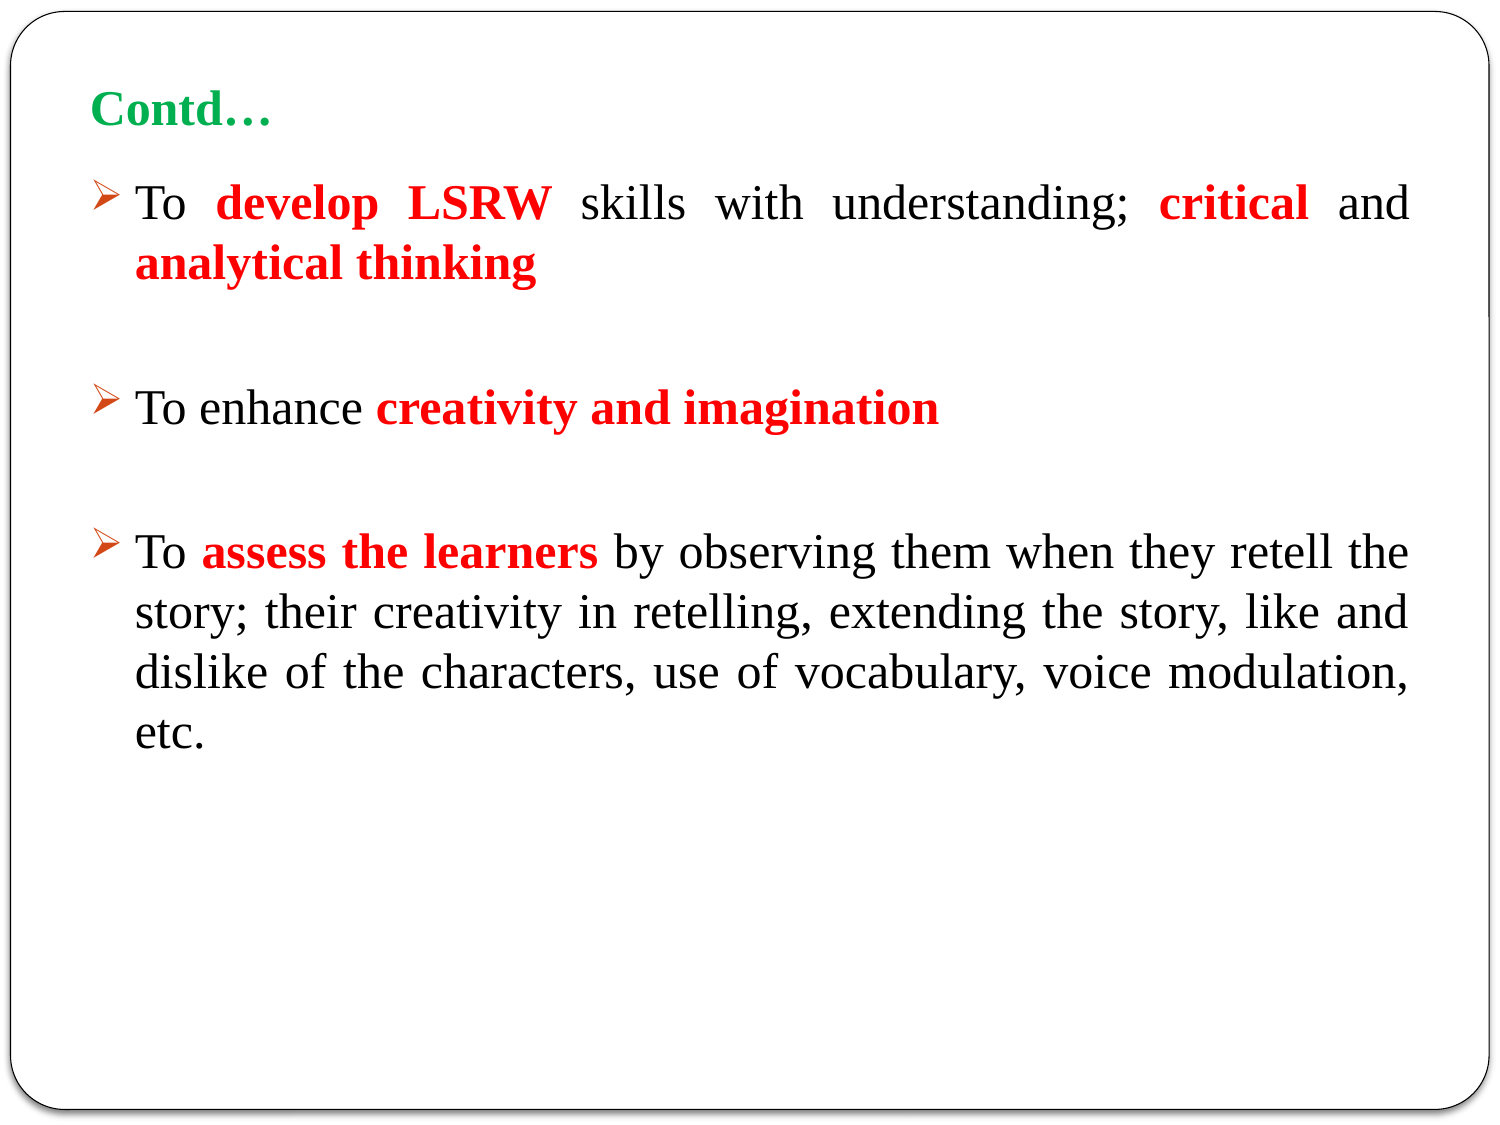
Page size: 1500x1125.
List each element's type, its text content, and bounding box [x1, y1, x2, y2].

list To develop LSRW skills with understanding; critical and analytical thinking To enhance creativity and imagination To assess the learners by observing them when they retell the story; their creativity in retelling, extending the story, like and dislike of the characters, use of vocabulary, voice modulation, etc. [75, 162, 1425, 986]
title Contd… [75, 45, 1425, 150]
